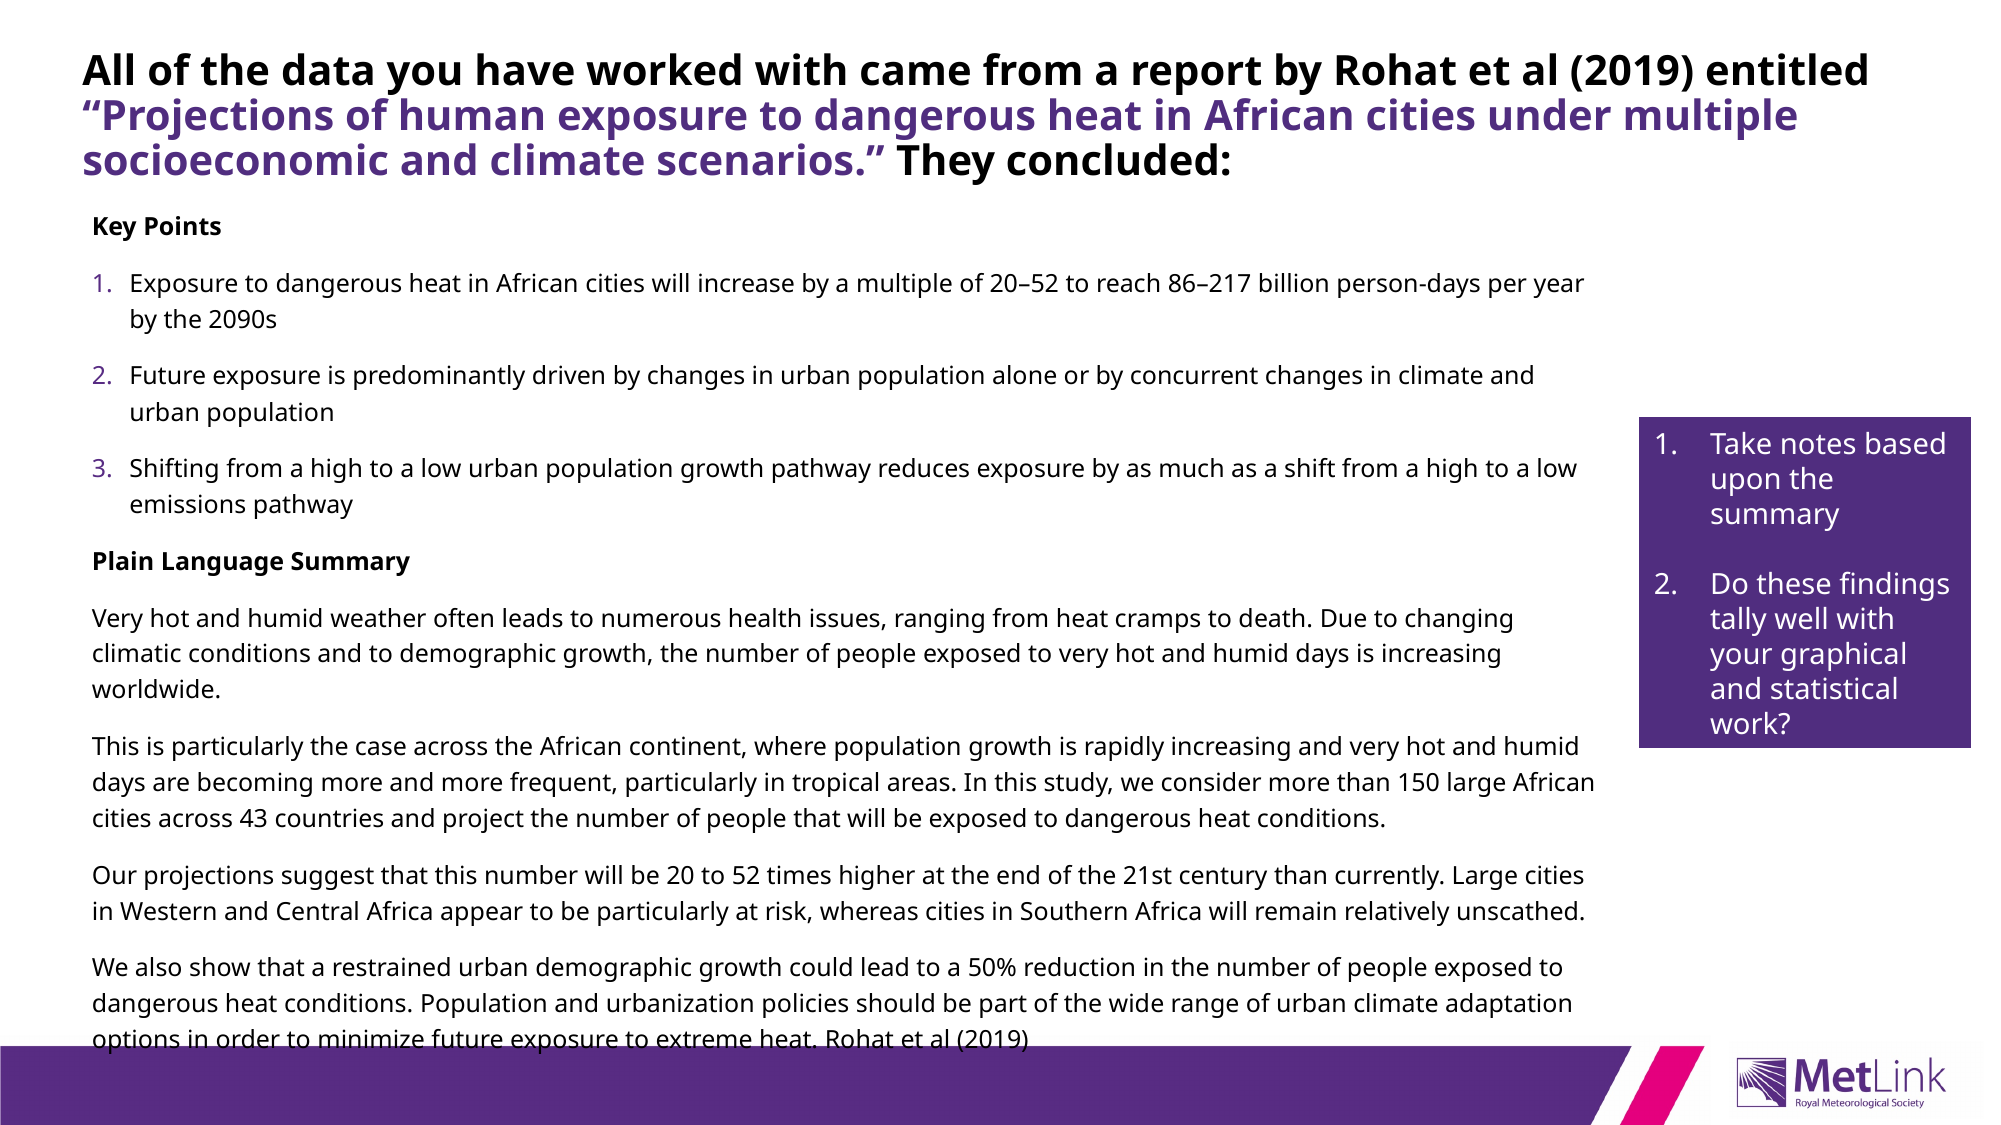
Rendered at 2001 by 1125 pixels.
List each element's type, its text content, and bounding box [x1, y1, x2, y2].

title All of the data you have worked with came from a report by Rohat et al (2019) entitled “Projections of human exposure to dangerous heat in African cities under multiple socioeconomic and climate scenarios.” They concluded: [67, 8, 1936, 226]
list Key Points Exposure to dangerous heat in African cities will increase by a multiple of 20–52 to reach 86–217 billion person-days per year by the 2090s Future exposure is predominantly driven by changes in urban population alone or by concurrent changes in climate and urban population Shifting from a high to a low urban population growth pathway reduces exposure by as much as a shift from a high to a low emissions pathway Plain Language Summary Very hot and humid weather often leads to numerous health issues, ranging from heat cramps to death. Due to changing climatic conditions and to demographic growth, the number of people exposed to very hot and humid days is increasing worldwide. This is particularly the case across the African continent, where population growth is rapidly increasing and very hot and humid days are becoming more and more frequent, particularly in tropical areas. In this study, we consider more than 150 large African cities across 43 countries and project the number of people that will be exposed to dangerous heat conditions. Our projections suggest that this number will be 20 to 52 times higher at the end of the 21st century than currently. Large cities in Western and Central Africa appear to be particularly at risk, whereas cities in Southern Africa will remain relatively unscathed. We also show that a restrained urban demographic growth could lead to a 50% reduction in the number of people exposed to dangerous heat conditions. Population and urbanization policies should be part of the wide range of urban climate adaptation options in order to minimize future exposure to extreme heat. Rohat et al (2019) [76, 197, 1618, 1047]
picture [1729, 1041, 1984, 1119]
picture [0, 1035, 1711, 1125]
text_box Take notes based upon the summary Do these findings tally well with your graphical and statistical work? [1639, 417, 1971, 748]
